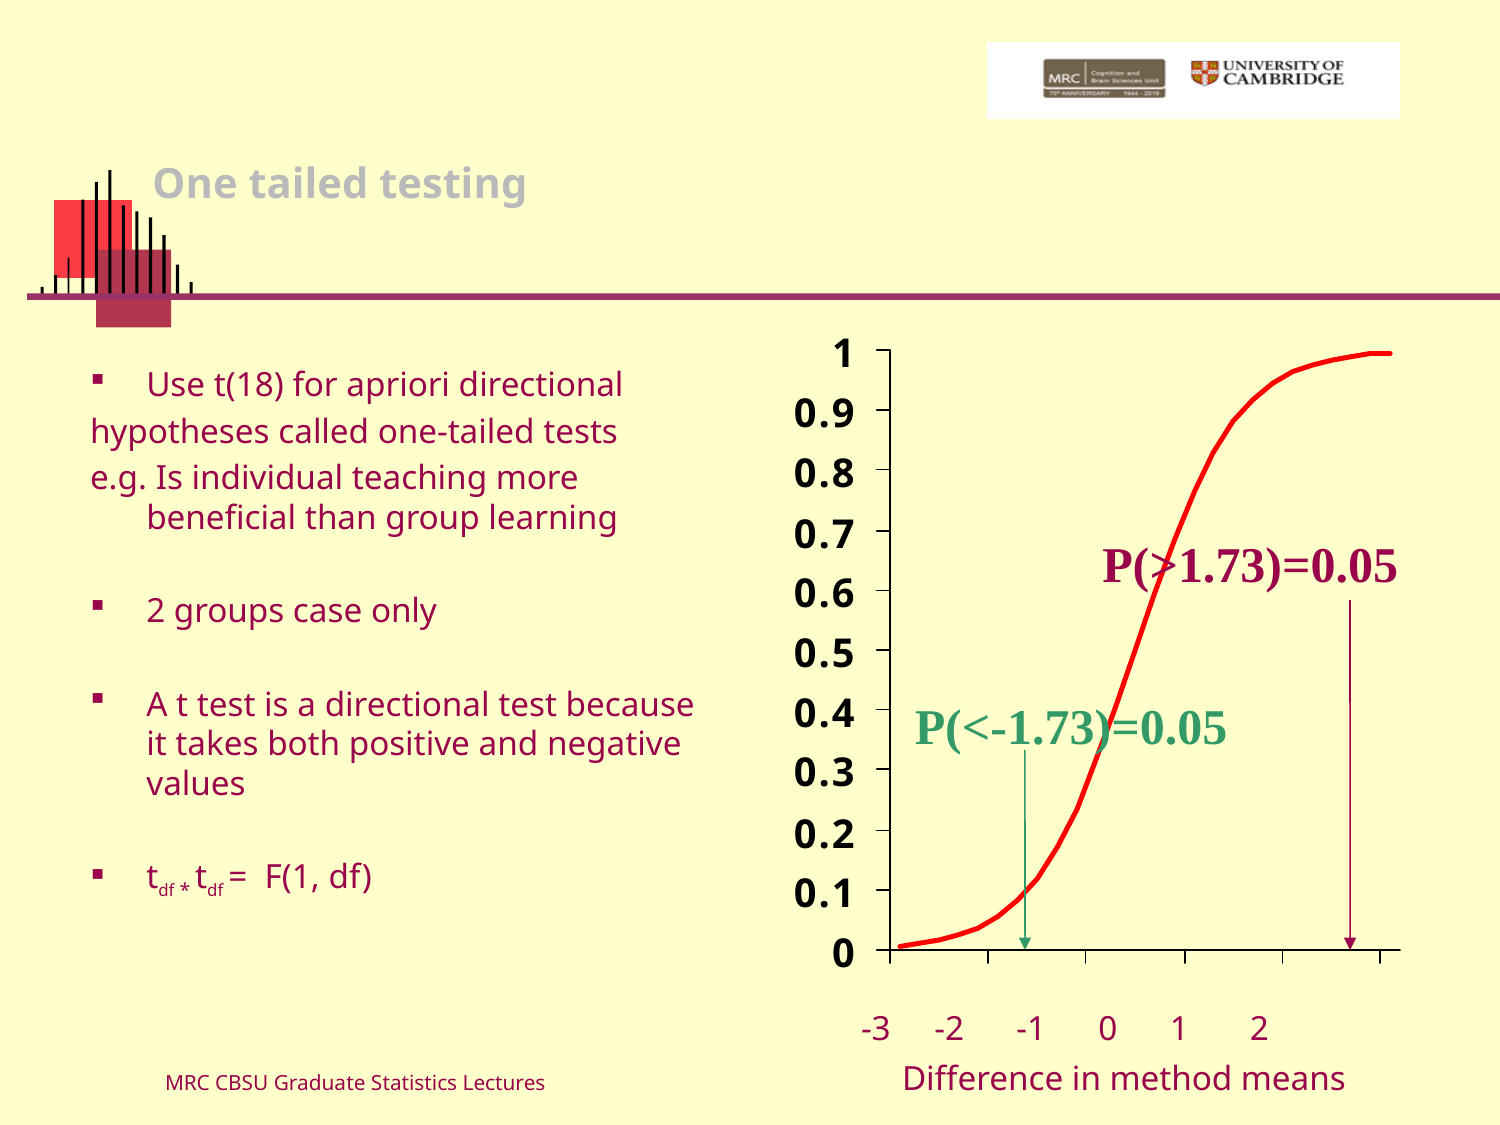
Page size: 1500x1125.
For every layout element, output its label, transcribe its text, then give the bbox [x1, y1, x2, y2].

footer MRC CBSU Graduate Statistics Lectures [149, 1062, 887, 1101]
title One tailed testing [137, 137, 988, 233]
text_box -3 -2 -1 0 1 2 [837, 999, 1450, 1055]
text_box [762, 291, 1426, 1008]
picture [987, 42, 1400, 119]
text_box Difference in method means [887, 1049, 1500, 1105]
list Use t(18) for apriori directional hypotheses called one-tailed tests e.g. Is individual teaching more beneficial than group learning 2 groups case only A t test is a directional test because it takes both positive and negative values tdf * tdf = F(1, df) [75, 262, 738, 1038]
